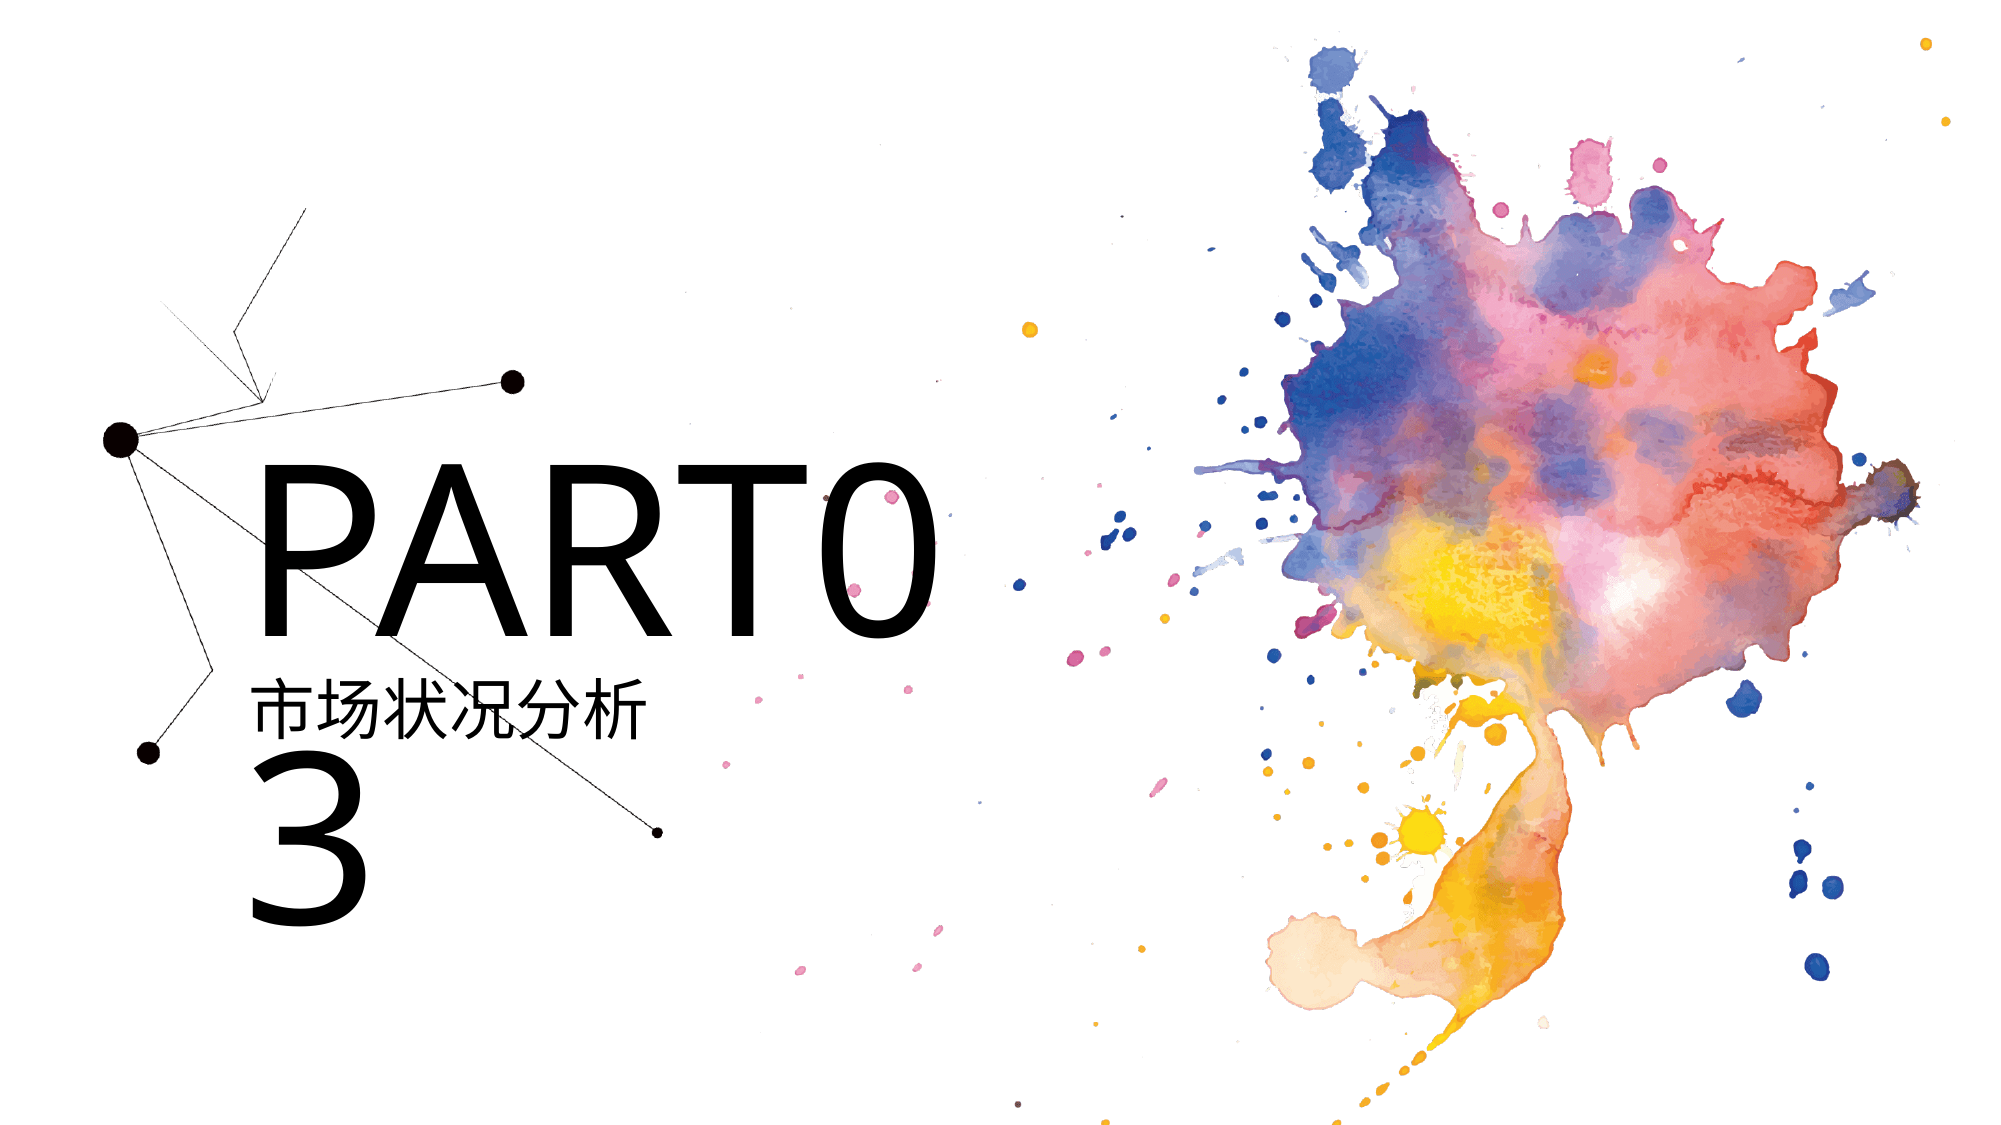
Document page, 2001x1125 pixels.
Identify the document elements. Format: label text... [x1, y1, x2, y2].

text_box PART03 [227, 832, 685, 980]
picture [16, 31, 1955, 1125]
